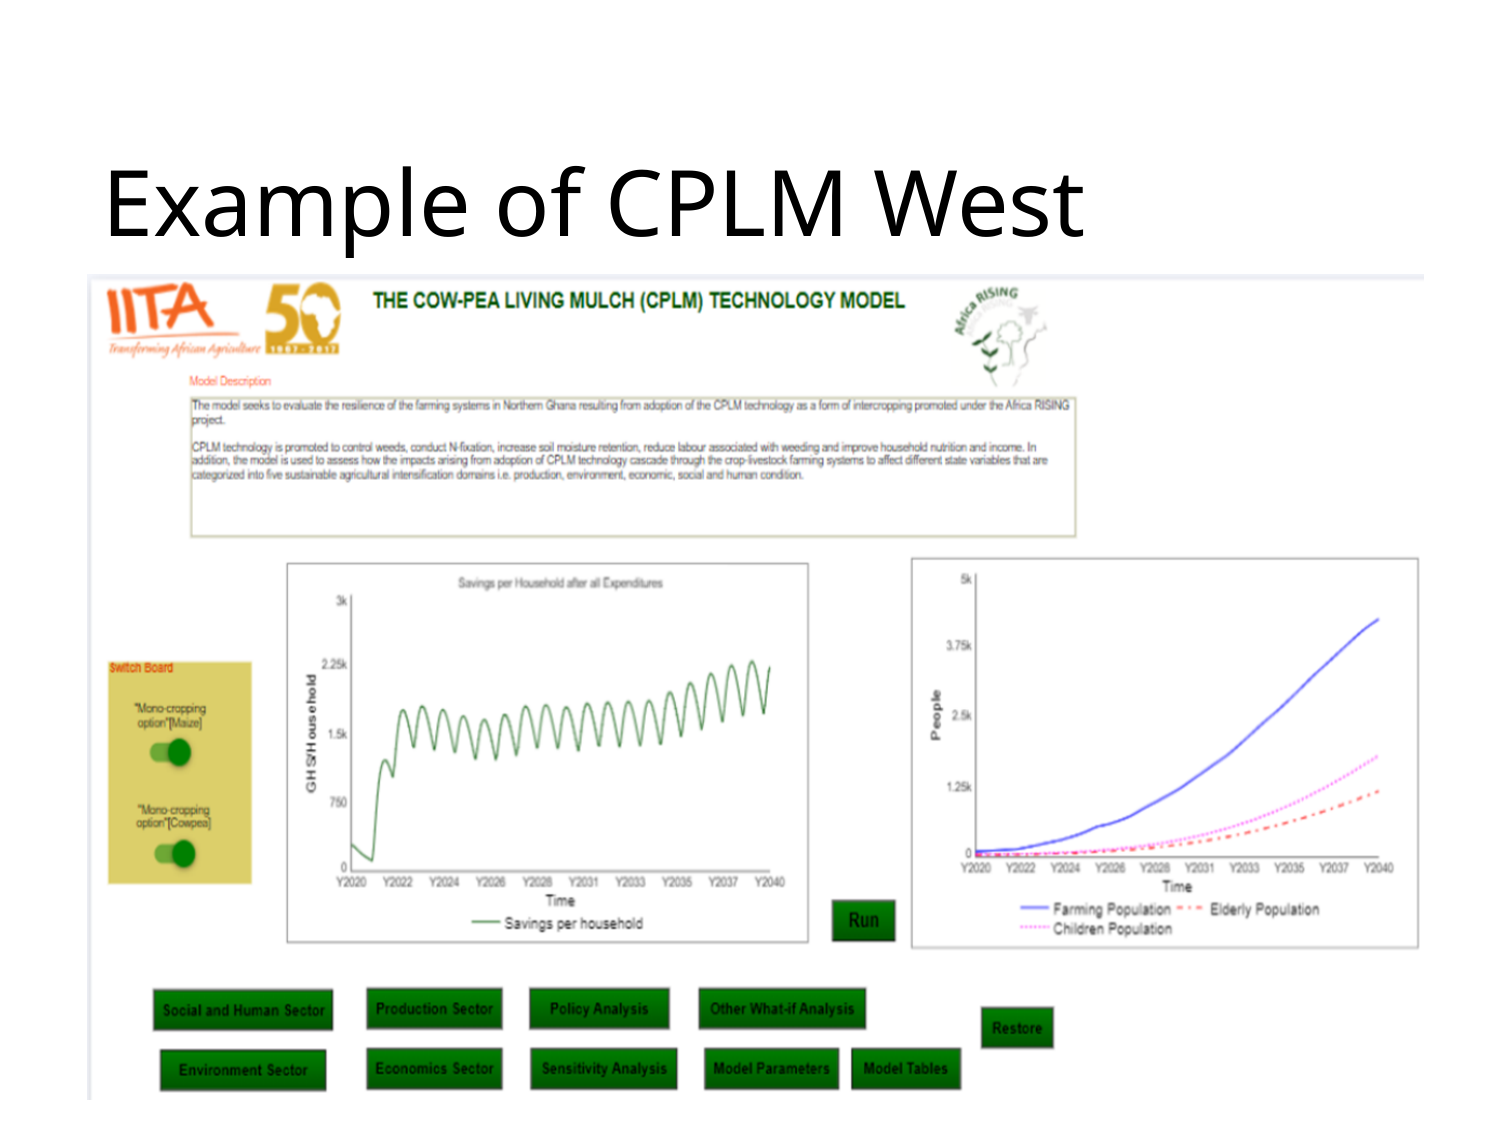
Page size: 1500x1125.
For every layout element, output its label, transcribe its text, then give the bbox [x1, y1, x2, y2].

picture [87, 273, 1424, 1100]
subtitle Example of CPLM West Africa [87, 137, 1213, 273]
